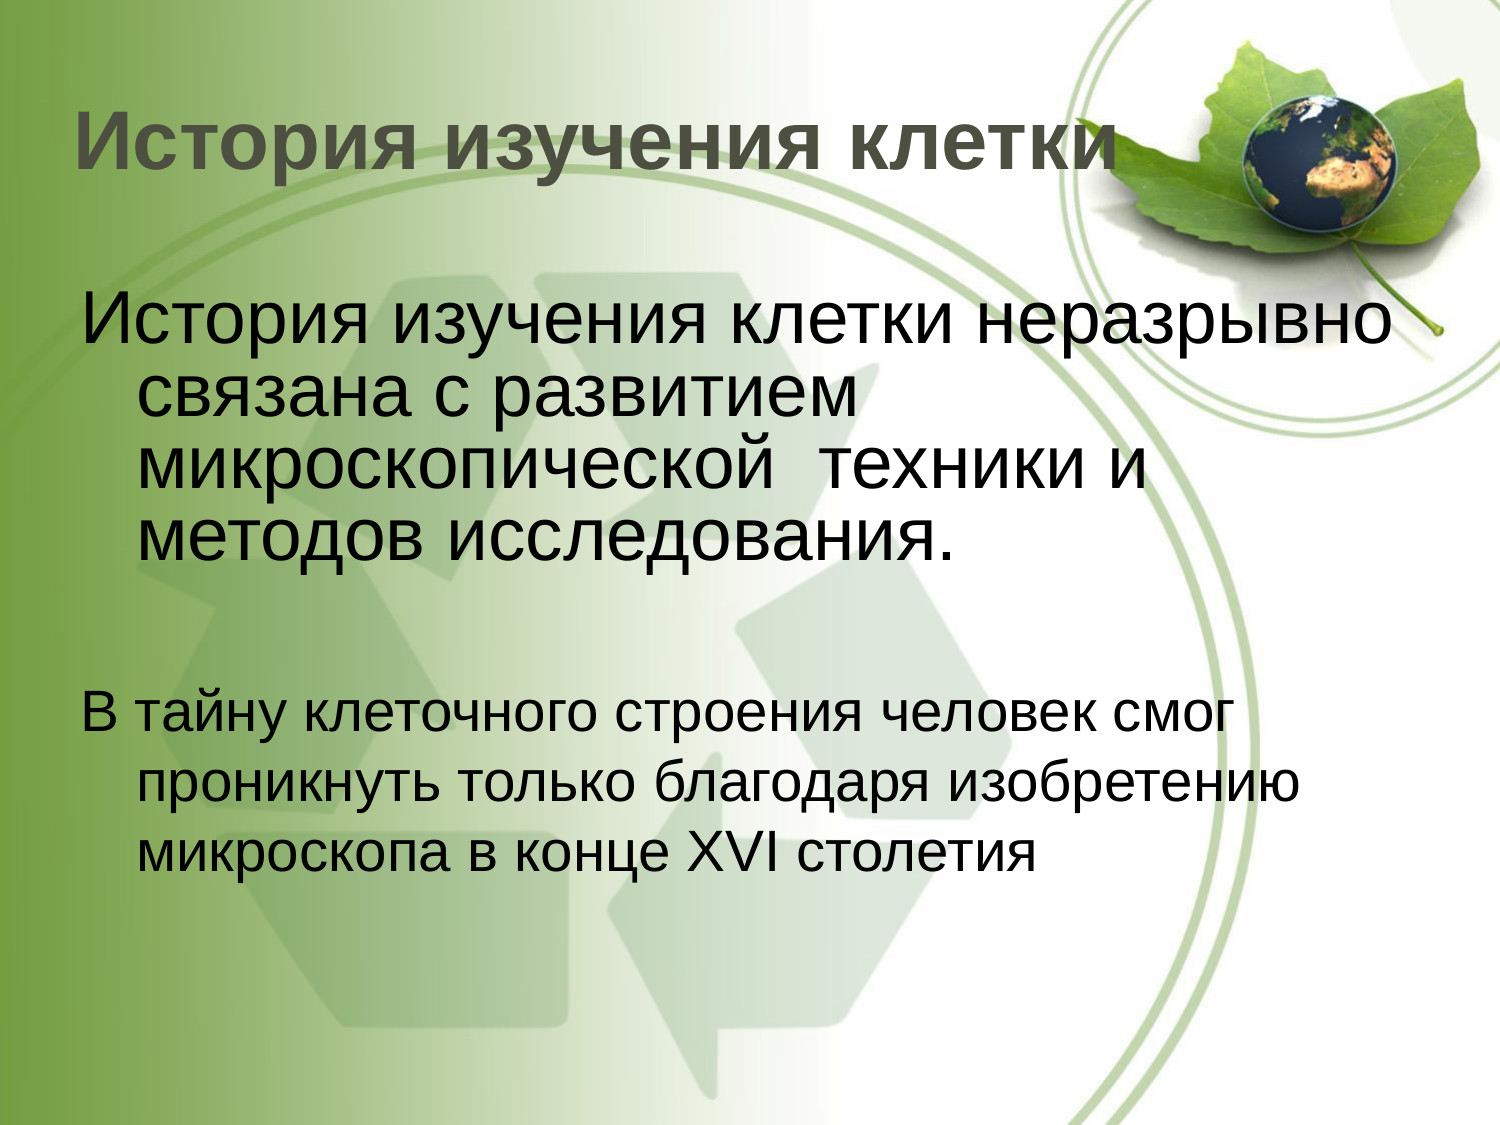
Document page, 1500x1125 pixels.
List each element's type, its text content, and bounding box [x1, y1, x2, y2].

list История изучения клетки неразрывно связана с развитием микроскопической техники и методов исследования. В тайну клеточного строения человек смог проникнуть только благодаря изобретению микроскопа в конце XVI столетия [64, 278, 1415, 1022]
title История изучения клетки [53, 42, 1142, 231]
picture [0, 0, 1500, 1125]
